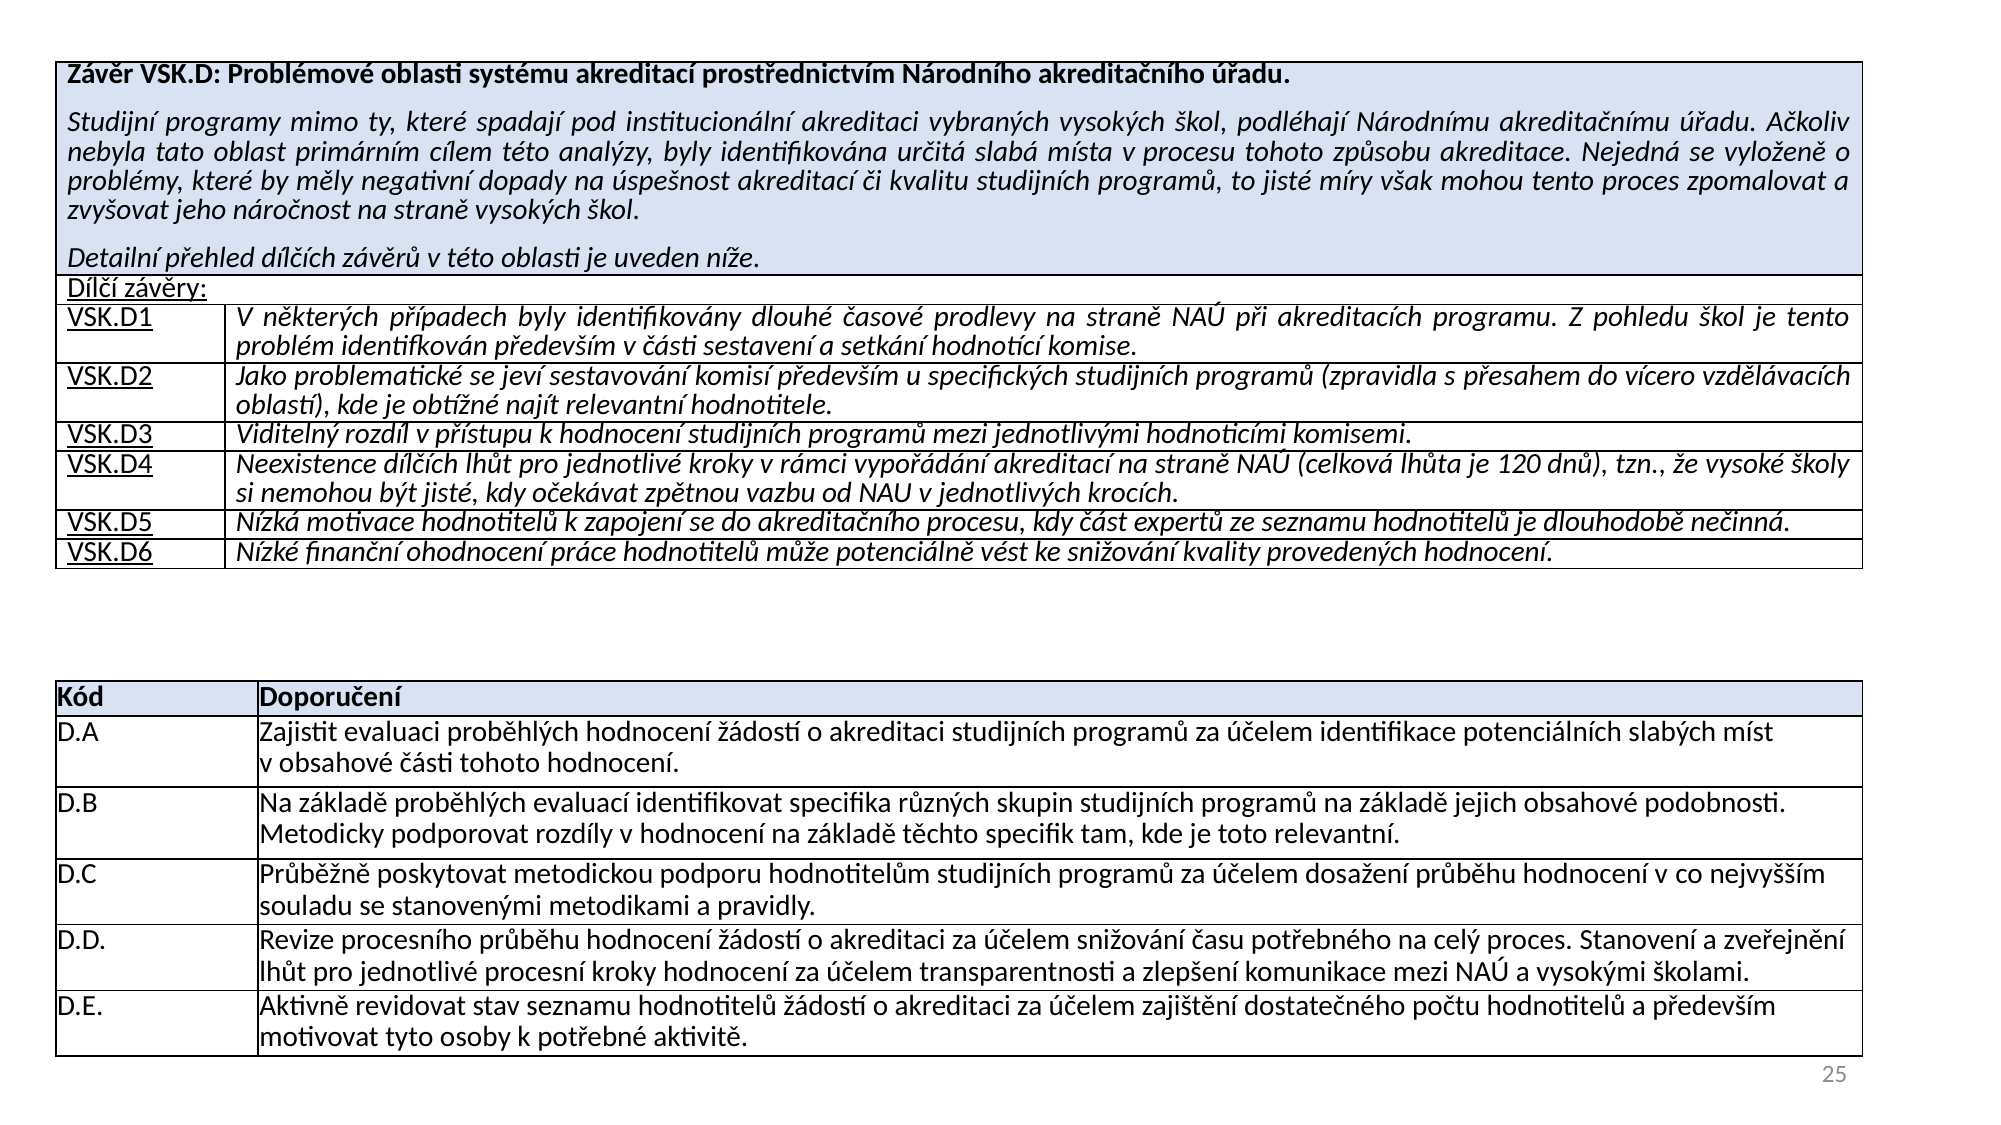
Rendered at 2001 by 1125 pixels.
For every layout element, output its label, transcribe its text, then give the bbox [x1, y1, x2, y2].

table_cell Nízké finanční ohodnocení práce hodnotitelů může potenciálně vést ke snižování kvality provedených hodnocení. [226, 540, 1862, 568]
table_cell V některých případech byly identifikovány dlouhé časové prodlevy na straně NAÚ při akreditacích programu. Z pohledu škol je tento problém identifkován především v části sestavení a setkání hodnotící komise. [226, 305, 1862, 362]
table_cell Revize procesního průběhu hodnocení žádostí o akreditaci za účelem snižování času potřebného na celý proces. Stanovení a zveřejnění lhůt pro jednotlivé procesní kroky hodnocení za účelem transparentnosti a zlepšení komunikace mezi NAÚ a vysokými školami. [259, 925, 1862, 990]
table_cell VSK.D3 [57, 423, 224, 450]
table_header Závěr VSK.D: Problémové oblasti systému akreditací prostřednictvím Národního akreditačního úřadu. Studijní programy mimo ty, které spadají pod institucionální akreditaci vybraných vysokých škol, podléhají Národnímu akreditačnímu úřadu. Ačkoliv nebyla tato oblast primárním cílem této analýzy, byly identifikována určitá slabá místa v procesu tohoto způsobu akreditace. Nejedná se vyloženě o problémy, které by měly negativní dopady na úspešnost akreditací či kvalitu studijních programů, to jisté míry však mohou tento proces zpomalovat a zvyšovat jeho náročnost na straně vysokých škol. Detailní přehled dílčích závěrů v této oblasti je uveden níže. [57, 63, 1862, 274]
table_cell Zajistit evaluaci proběhlých hodnocení žádostí o akreditaci studijních programů za účelem identifikace potenciálních slabých míst v obsahové části tohoto hodnocení. [259, 717, 1862, 786]
table_cell Viditelný rozdíl v přístupu k hodnocení studijních programů mezi jednotlivými hodnoticími komisemi. [226, 423, 1862, 450]
table_cell Na základě proběhlých evaluací identifikovat specifika různých skupin studijních programů na základě jejich obsahové podobnosti. Metodicky podporovat rozdíly v hodnocení na základě těchto specifik tam, kde je toto relevantní. [259, 788, 1862, 858]
slide_number 25 [1412, 1057, 1863, 1103]
table_cell Aktivně revidovat stav seznamu hodnotitelů žádostí o akreditaci za účelem zajištění dostatečného počtu hodnotitelů a především motivovat tyto osoby k potřebné aktivitě. [259, 991, 1862, 1055]
table_cell D.A [57, 717, 257, 786]
table_cell VSK.D5 [57, 511, 224, 538]
table_cell VSK.D6 [57, 540, 224, 568]
table_cell D.C [57, 860, 257, 924]
table_header Doporučení [259, 682, 1862, 715]
table_cell Průběžně poskytovat metodickou podporu hodnotitelům studijních programů za účelem dosažení průběhu hodnocení v co nejvyšším souladu se stanovenými metodikami a pravidly. [259, 860, 1862, 924]
table_cell VSK.D2 [57, 364, 224, 421]
table_cell Neexistence dílčích lhůt pro jednotlivé kroky v rámci vypořádání akreditací na straně NAÚ (celková lhůta je 120 dnů), tzn., že vysoké školy si nemohou být jisté, kdy očekávat zpětnou vazbu od NAU v jednotlivých krocích. [226, 452, 1862, 509]
table_cell D.B [57, 788, 257, 858]
table_cell VSK.D4 [57, 452, 224, 509]
table_cell D.E. [57, 991, 257, 1055]
table_cell Dílčí závěry: [57, 276, 1862, 304]
table_header Kód [57, 682, 257, 715]
table_cell Nízká motivace hodnotitelů k zapojení se do akreditačního procesu, kdy část expertů ze seznamu hodnotitelů je dlouhodobě nečinná. [226, 511, 1862, 538]
table_cell VSK.D1 [57, 305, 224, 362]
table_cell D.D. [57, 925, 257, 990]
table_cell Jako problematické se jeví sestavování komisí především u specifických studijních programů (zpravidla s přesahem do vícero vzdělávacích oblastí), kde je obtížné najít relevantní hodnotitele. [226, 364, 1862, 421]
